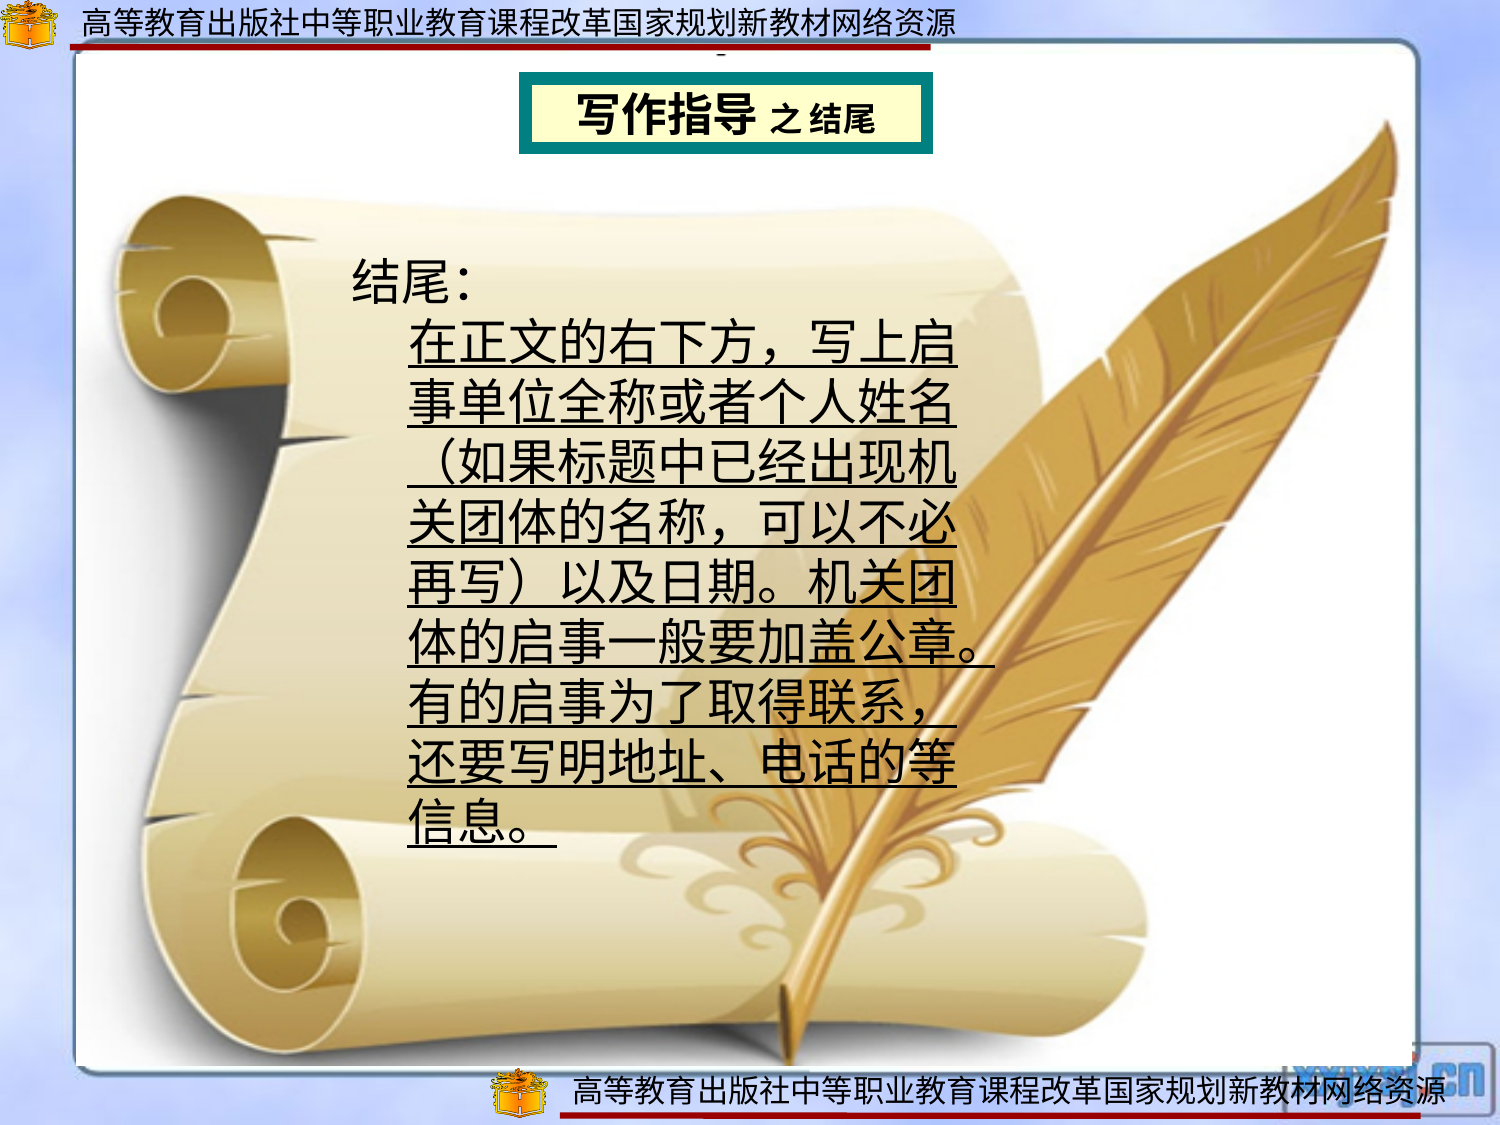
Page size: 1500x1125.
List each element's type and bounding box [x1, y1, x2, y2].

text_box [0, 0, 1010, 50]
text_box [489, 1064, 1500, 1118]
picture [0, 0, 1500, 1125]
